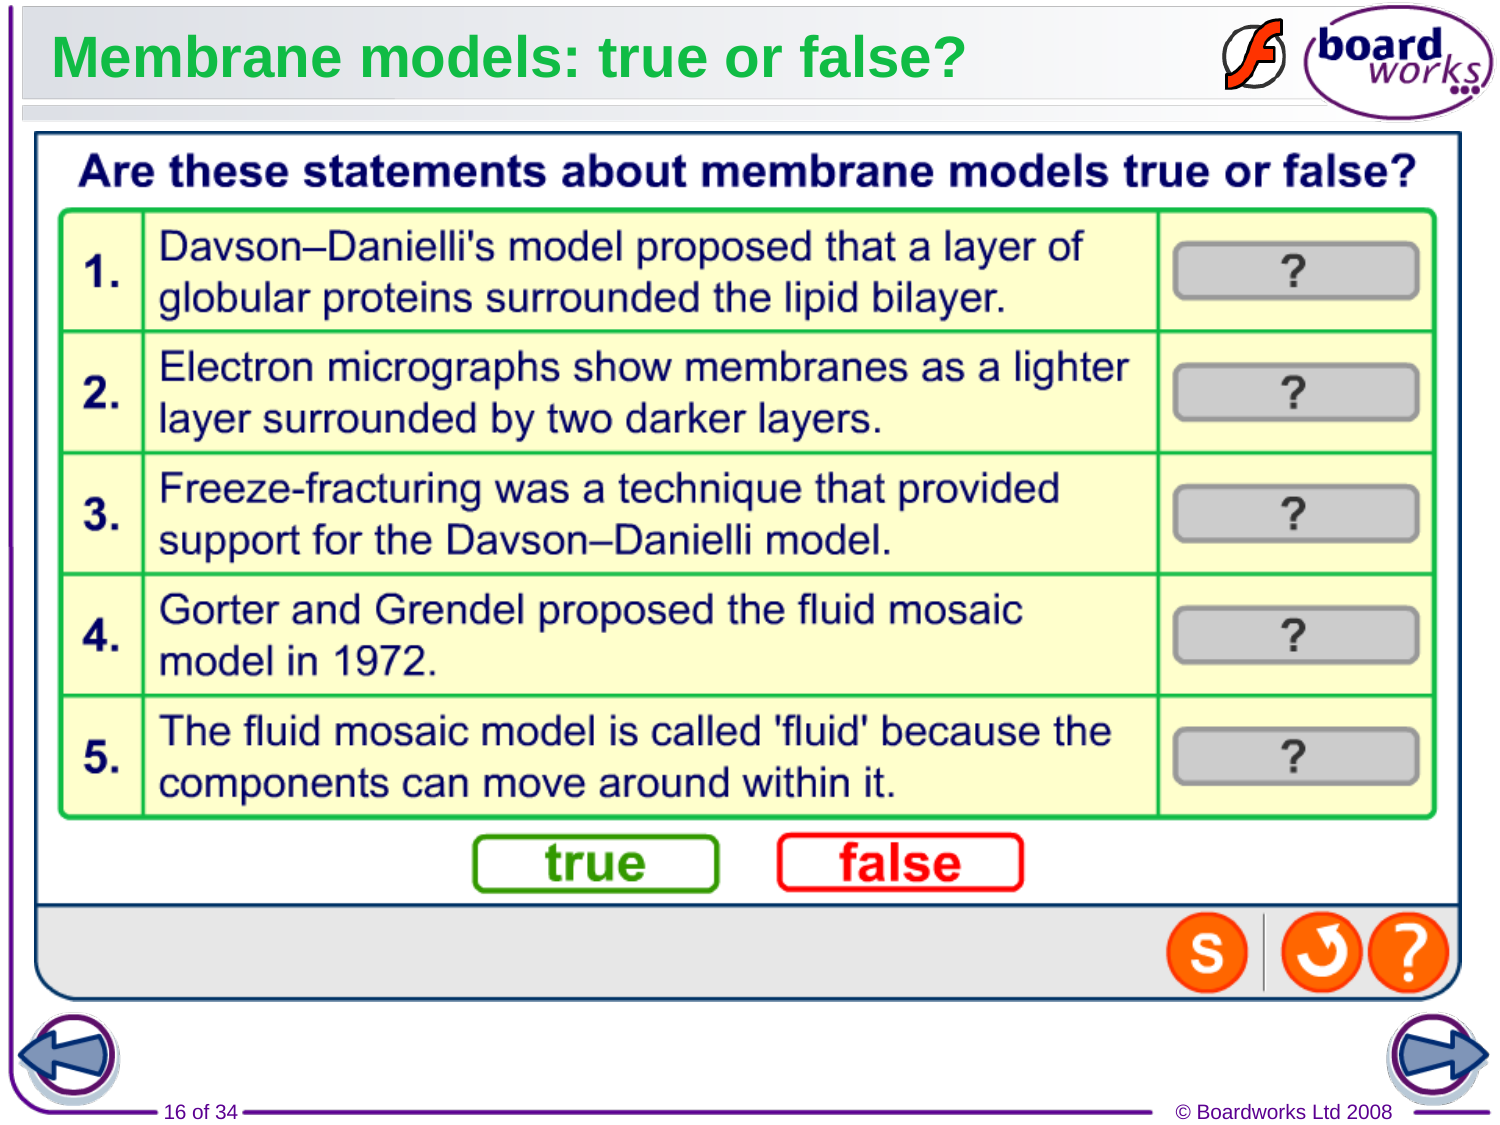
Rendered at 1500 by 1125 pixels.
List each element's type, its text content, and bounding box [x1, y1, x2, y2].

picture [0, 0, 1500, 1125]
title Membrane models: true or false? [36, 8, 1225, 99]
